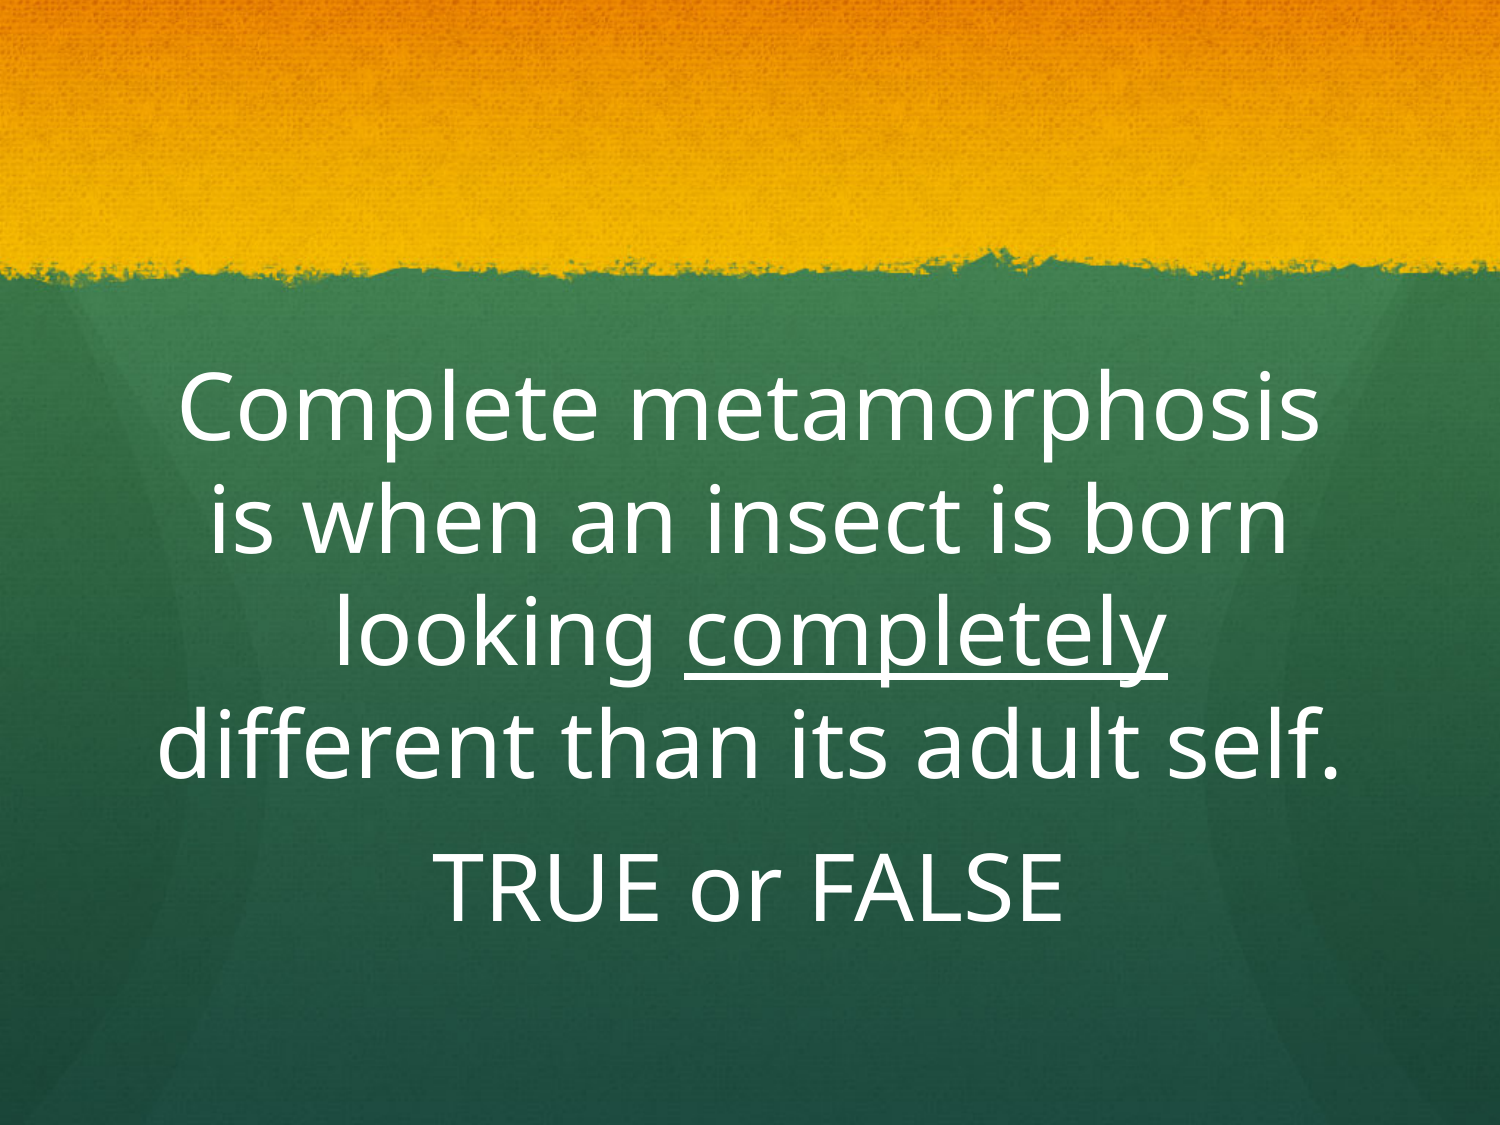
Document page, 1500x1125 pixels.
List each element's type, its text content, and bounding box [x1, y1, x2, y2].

picture [0, 0, 1500, 1125]
list Complete metamorphosis is when an insect is born looking completely different than its adult self. TRUE or FALSE [125, 339, 1375, 1026]
